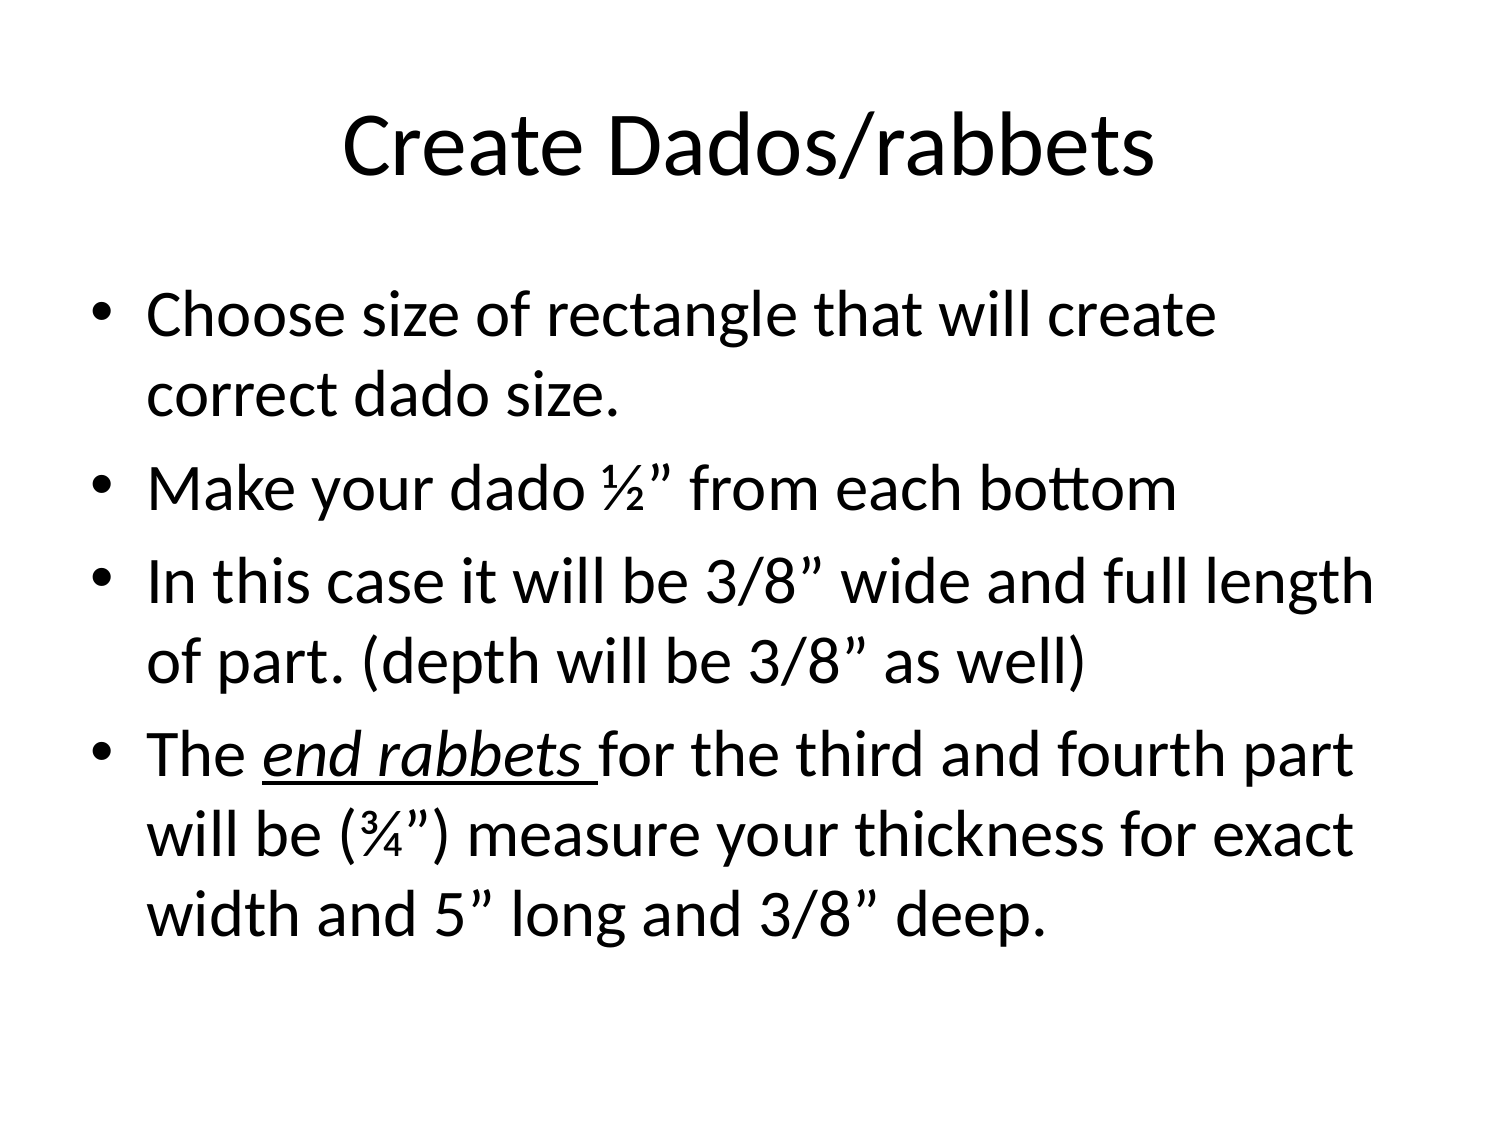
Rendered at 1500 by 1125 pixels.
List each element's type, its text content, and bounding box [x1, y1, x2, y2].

list Choose size of rectangle that will create correct dado size. Make your dado ½” from each bottom In this case it will be 3/8” wide and full length of part. (depth will be 3/8” as well) The end rabbets for the third and fourth part will be (¾”) measure your thickness for exact width and 5” long and 3/8” deep. [75, 262, 1425, 1005]
title Create Dados/rabbets [75, 45, 1425, 233]
